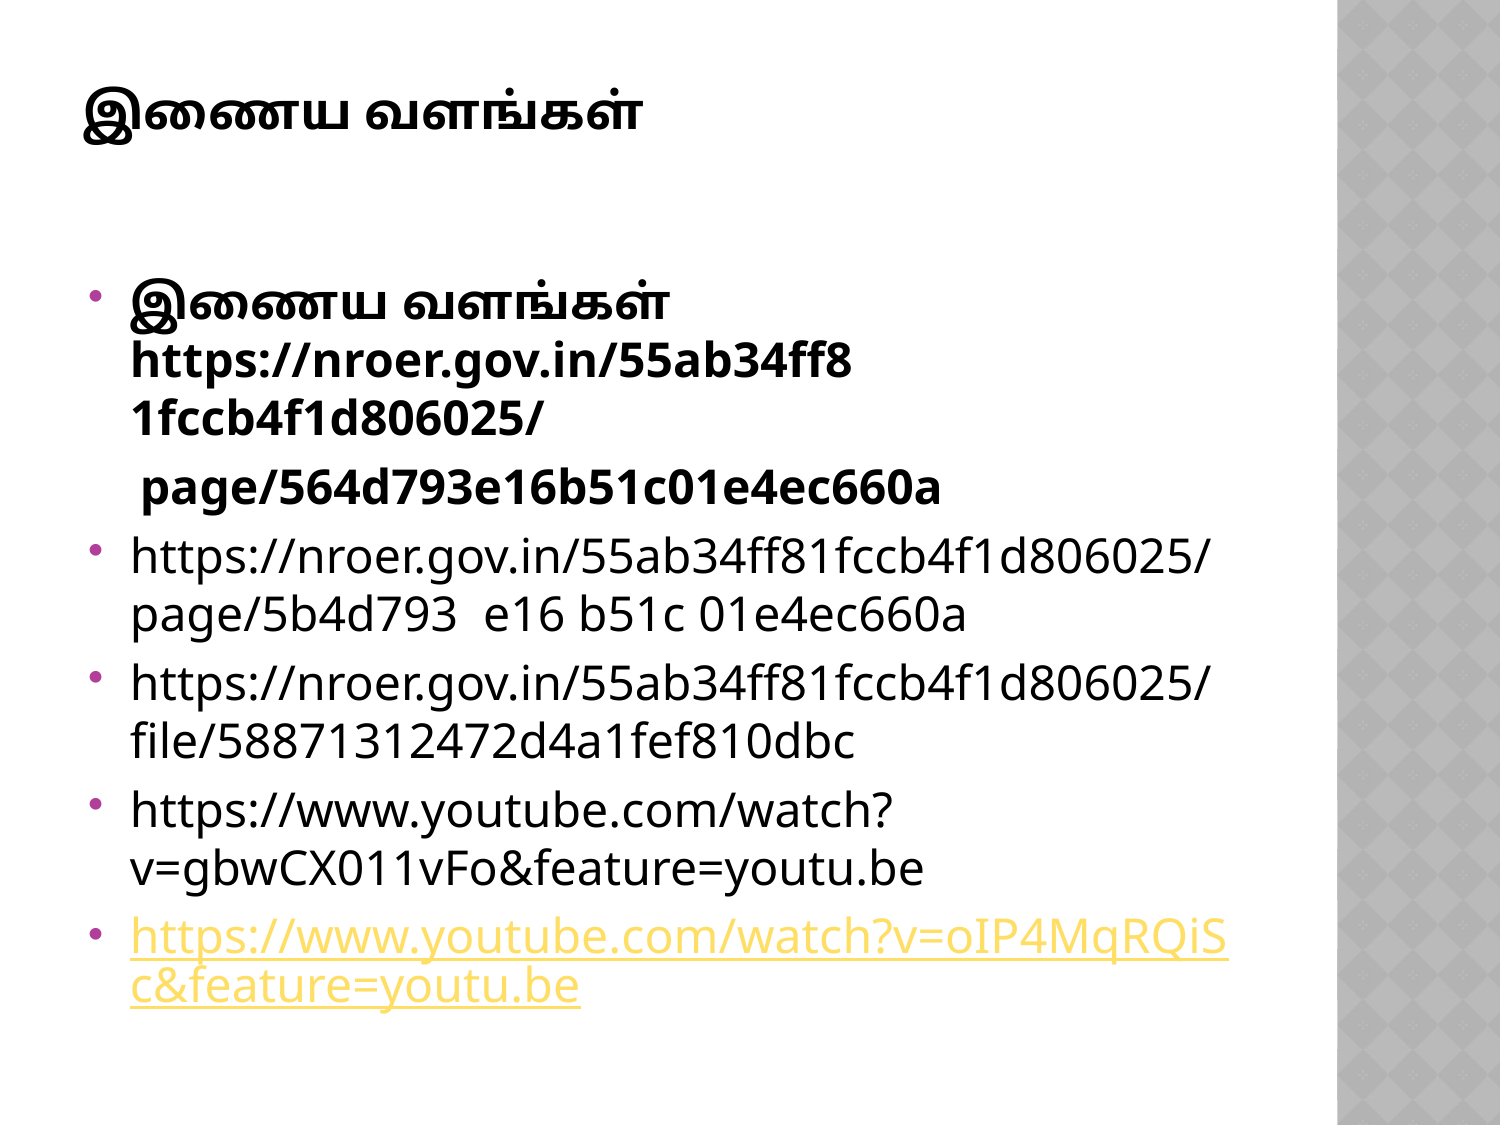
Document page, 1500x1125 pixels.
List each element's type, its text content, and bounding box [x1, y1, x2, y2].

list இணைய வளங்கள் https://nroer.gov.in/55ab34ff8 1fccb4f1d806025/ page/564d793e16b51c01e4ec660a https://nroer.gov.in/55ab34ff81fccb4f1d806025/page/5b4d793 e16 b51c 01e4ec660a https://nroer.gov.in/55ab34ff81fccb4f1d806025/file/58871312472d4a1fef810dbc https://www.youtube.com/watch?v=gbwCX011vFo&feature=youtu.be https://www.youtube.com/watch?v=oIP4MqRQiSc&feature=youtu.be [75, 264, 1263, 1088]
title இணைய வளங்கள் [75, 0, 1263, 200]
